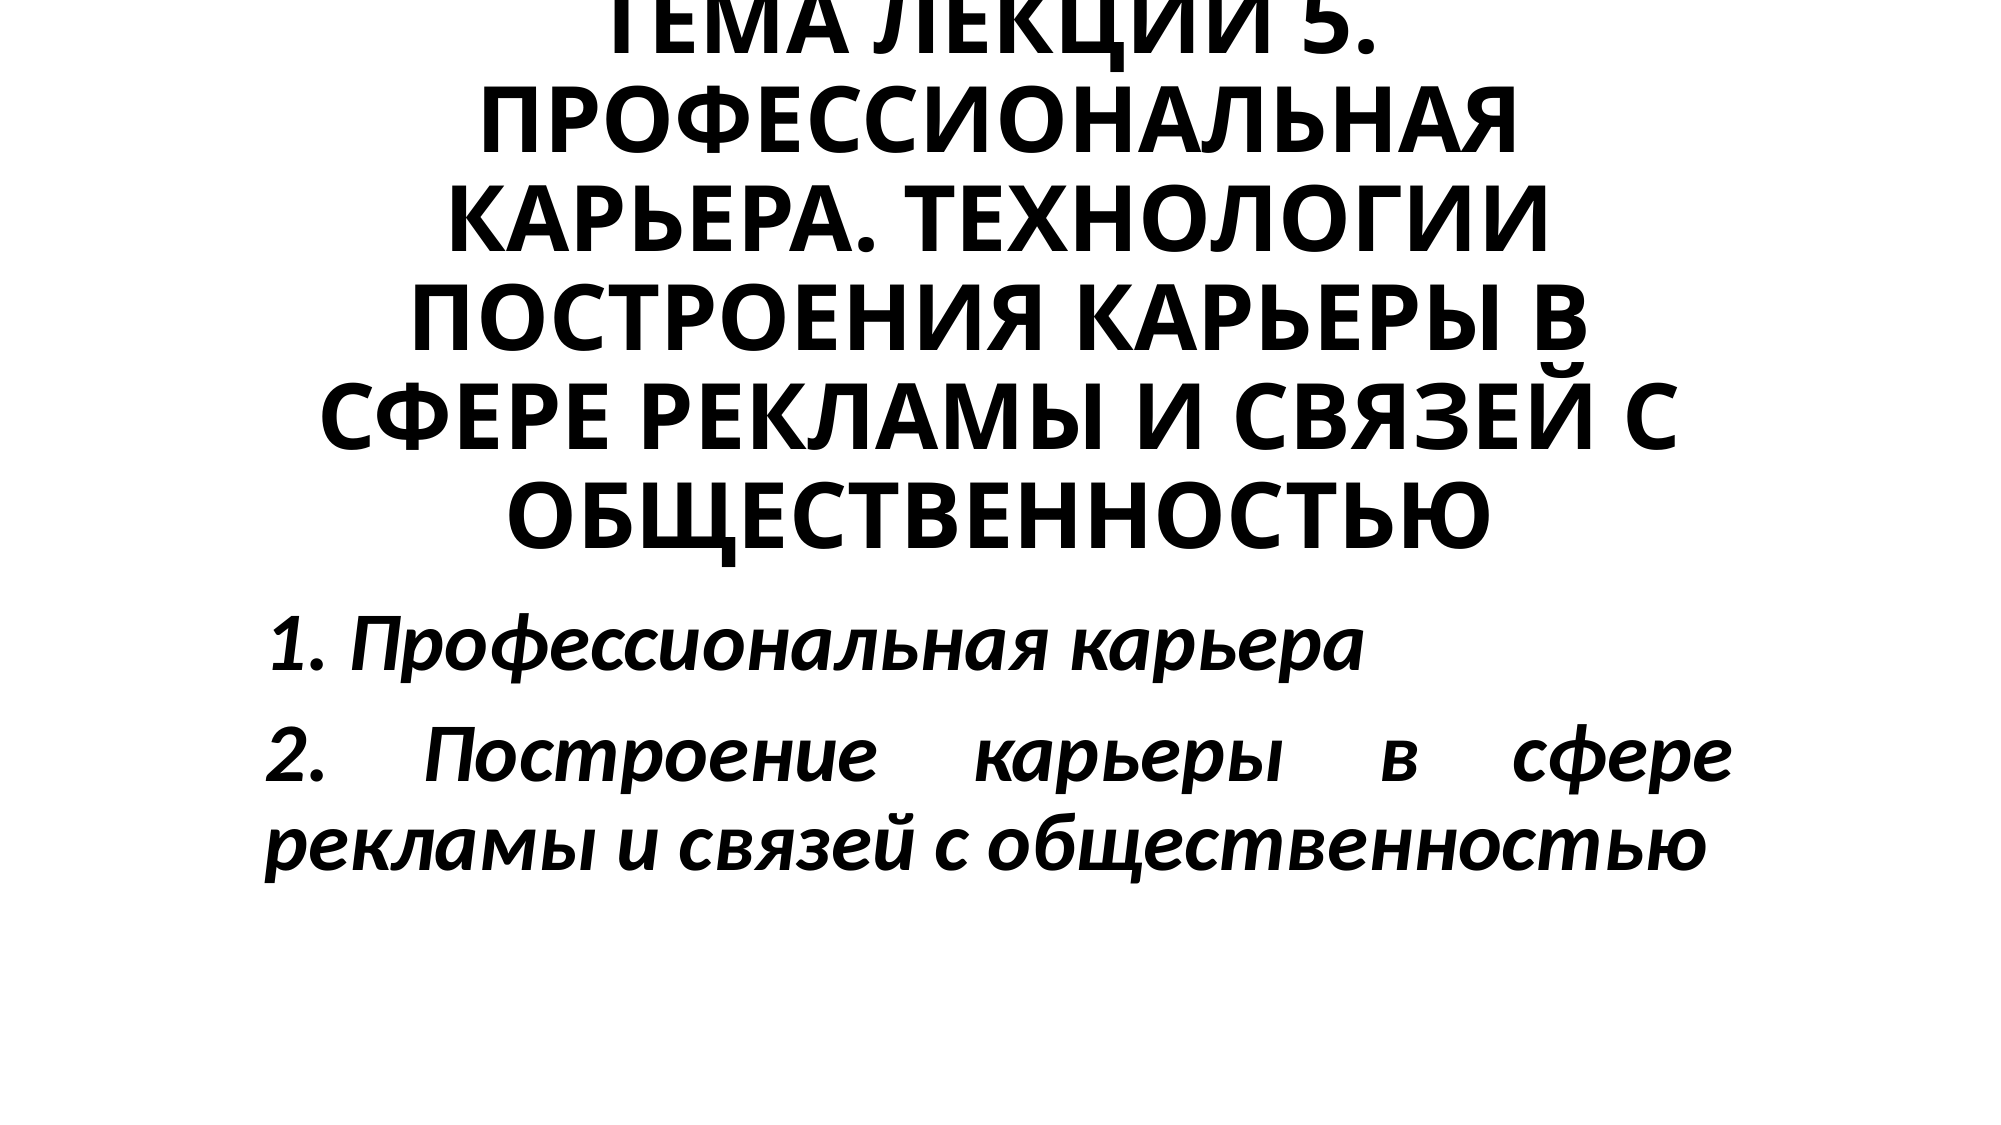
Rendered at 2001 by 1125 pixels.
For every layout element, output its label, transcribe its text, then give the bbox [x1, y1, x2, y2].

subtitle 1. Профессиональная карьера 2. Построение карьеры в сфере рекламы и связей с общественностью [249, 590, 1750, 1008]
title ТЕМА ЛЕКЦИИ 5. ПРОФЕССИОНАЛЬНАЯ КАРЬЕРА. ТЕХНОЛОГИИ ПОСТРОЕНИЯ КАРЬЕРЫ В СФЕРЕ РЕКЛАМЫ И СВЯЗЕЙ С ОБЩЕСТВЕННОСТЬЮ [249, 184, 1750, 576]
